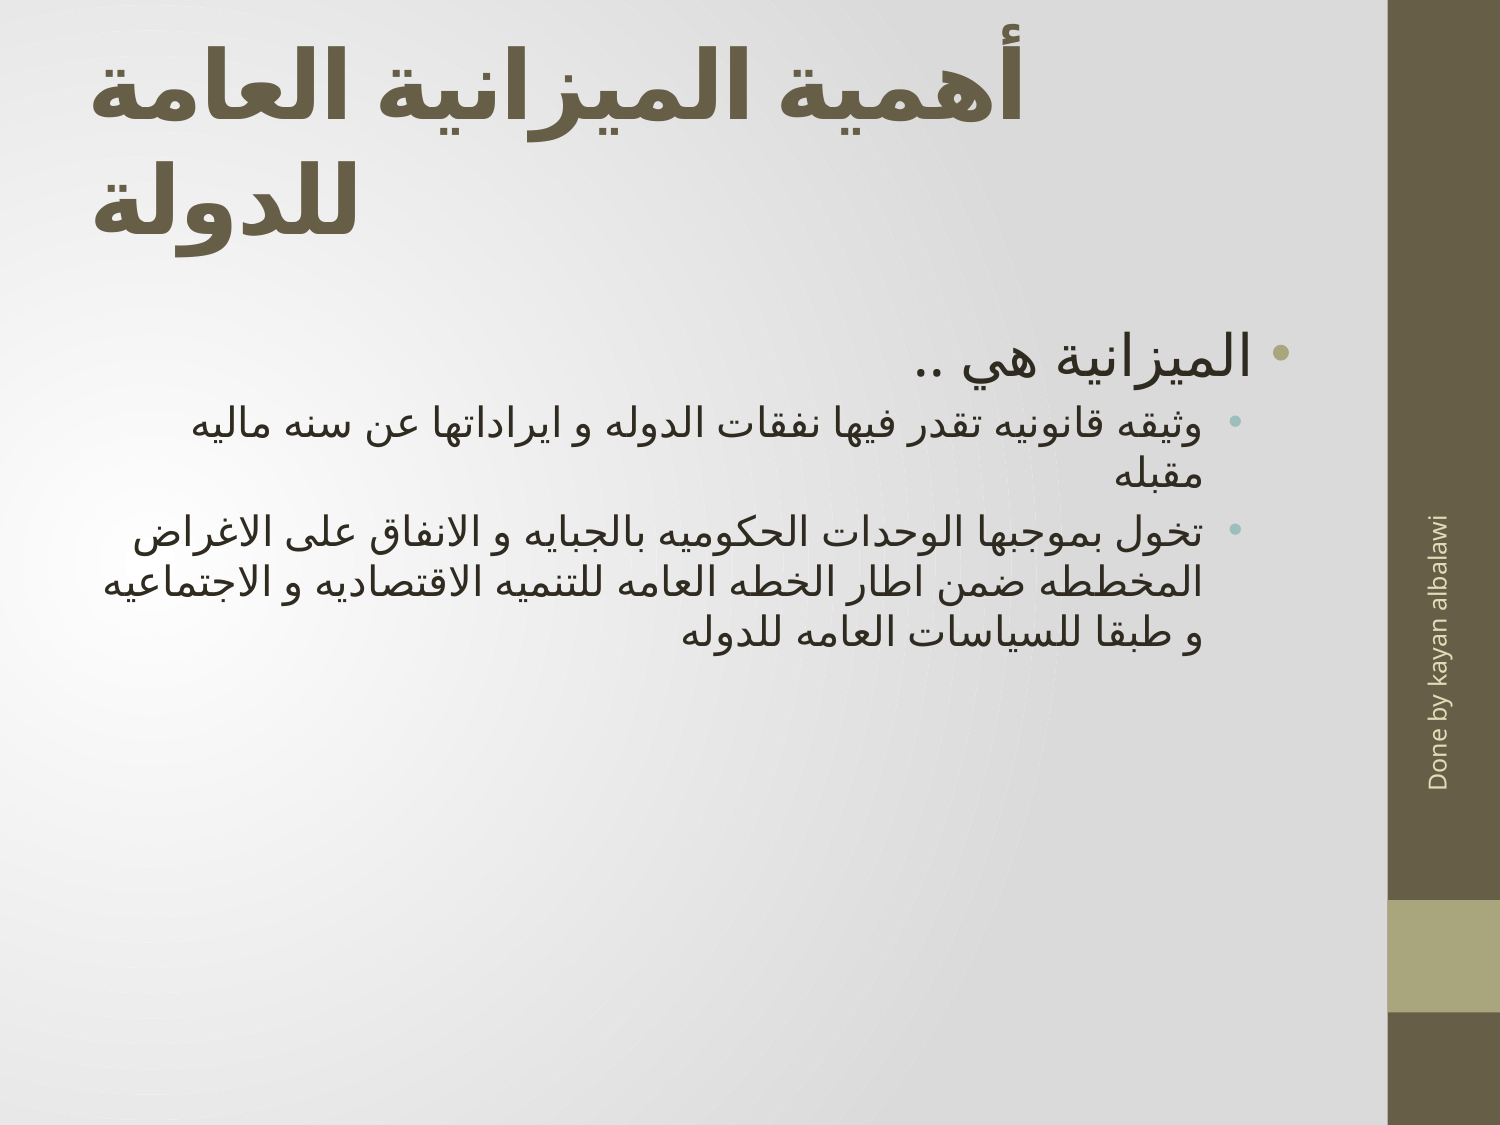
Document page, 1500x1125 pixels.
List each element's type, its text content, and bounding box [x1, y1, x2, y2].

list الميزانية هي .. وثيقه قانونيه تقدر فيها نفقات الدوله و ايراداتها عن سنه ماليه مقبله تخول بموجبها الوحدات الحكوميه بالجبايه و الانفاق على الاغراض المخططه ضمن اطار الخطه العامه للتنميه الاقتصاديه و الاجتماعيه و طبقا للسياسات العامه للدوله [75, 243, 1325, 1050]
title أهمية الميزانية العامة للدولة [75, 45, 1325, 233]
footer Done by kayan albalawi [1408, 500, 1469, 889]
